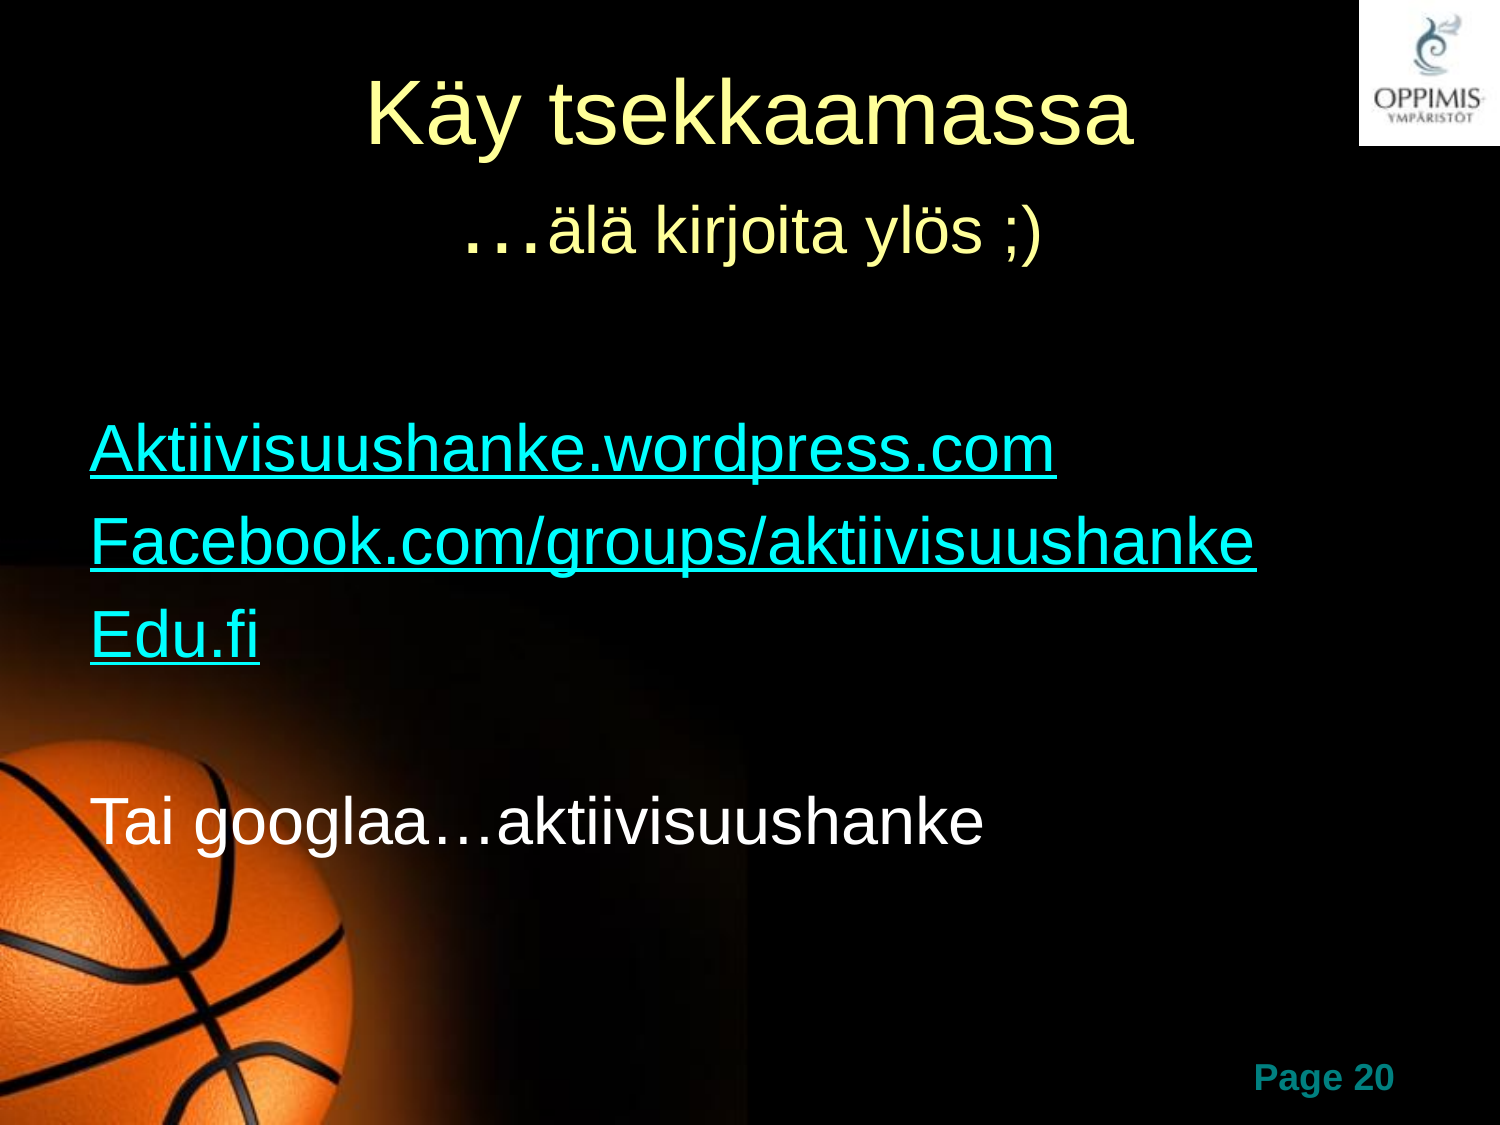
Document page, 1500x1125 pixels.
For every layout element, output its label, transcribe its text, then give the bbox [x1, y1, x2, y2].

title Käy tsekkaamassa …älä kirjoita ylös ;) [75, 45, 1425, 233]
list Aktiivisuushanke.wordpress.com Facebook.com/groups/aktiivisuushanke Edu.fi Tai googlaa…aktiivisuushanke [75, 397, 1425, 1005]
picture [0, 0, 1500, 1125]
